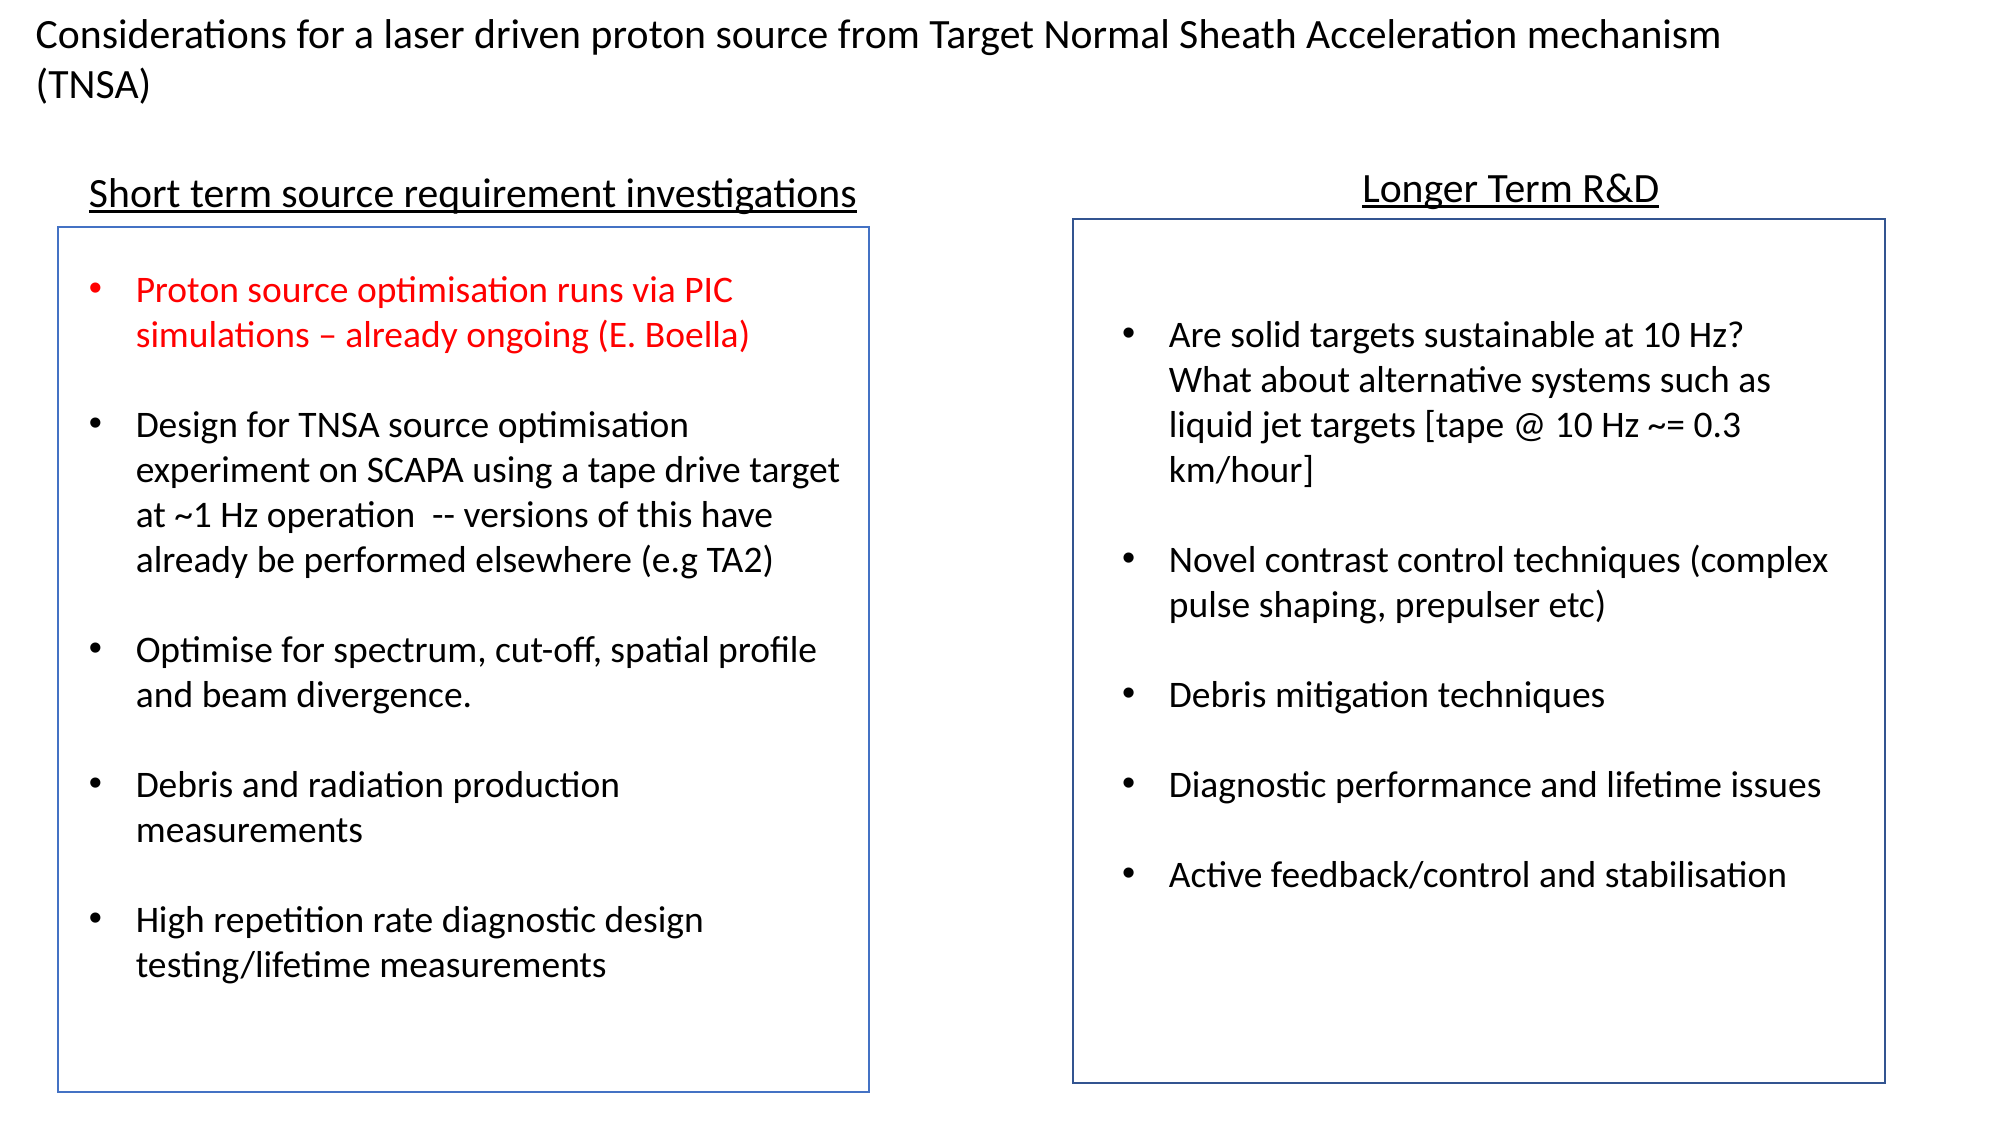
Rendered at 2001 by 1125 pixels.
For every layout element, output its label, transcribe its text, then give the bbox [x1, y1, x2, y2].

text_box Short term source requirement investigations [74, 158, 927, 223]
text_box Longer Term R&D [1216, 153, 1805, 218]
text_box [57, 226, 870, 1093]
text_box Are solid targets sustainable at 10 Hz? What about alternative systems such as liquid jet targets [tape @ 10 Hz ~= 0.3 km/hour] Novel contrast control techniques (complex pulse shaping, prepulser etc) Debris mitigation techniques Diagnostic performance and lifetime issues Active feedback/control and stabilisation [1107, 302, 1851, 1038]
text_box [1072, 218, 1886, 1084]
text_box Considerations for a laser driven proton source from Target Normal Sheath Acceleration mechanism (TNSA) [20, 0, 1750, 115]
text_box Proton source optimisation runs via PIC simulations – already ongoing (E. Boella) Design for TNSA source optimisation experiment on SCAPA using a tape drive target at ~1 Hz operation -- versions of this have already be performed elsewhere (e.g TA2) Optimise for spectrum, cut-off, spatial profile and beam divergence. Debris and radiation production measurements High repetition rate diagnostic design testing/lifetime measurements [74, 257, 870, 1038]
